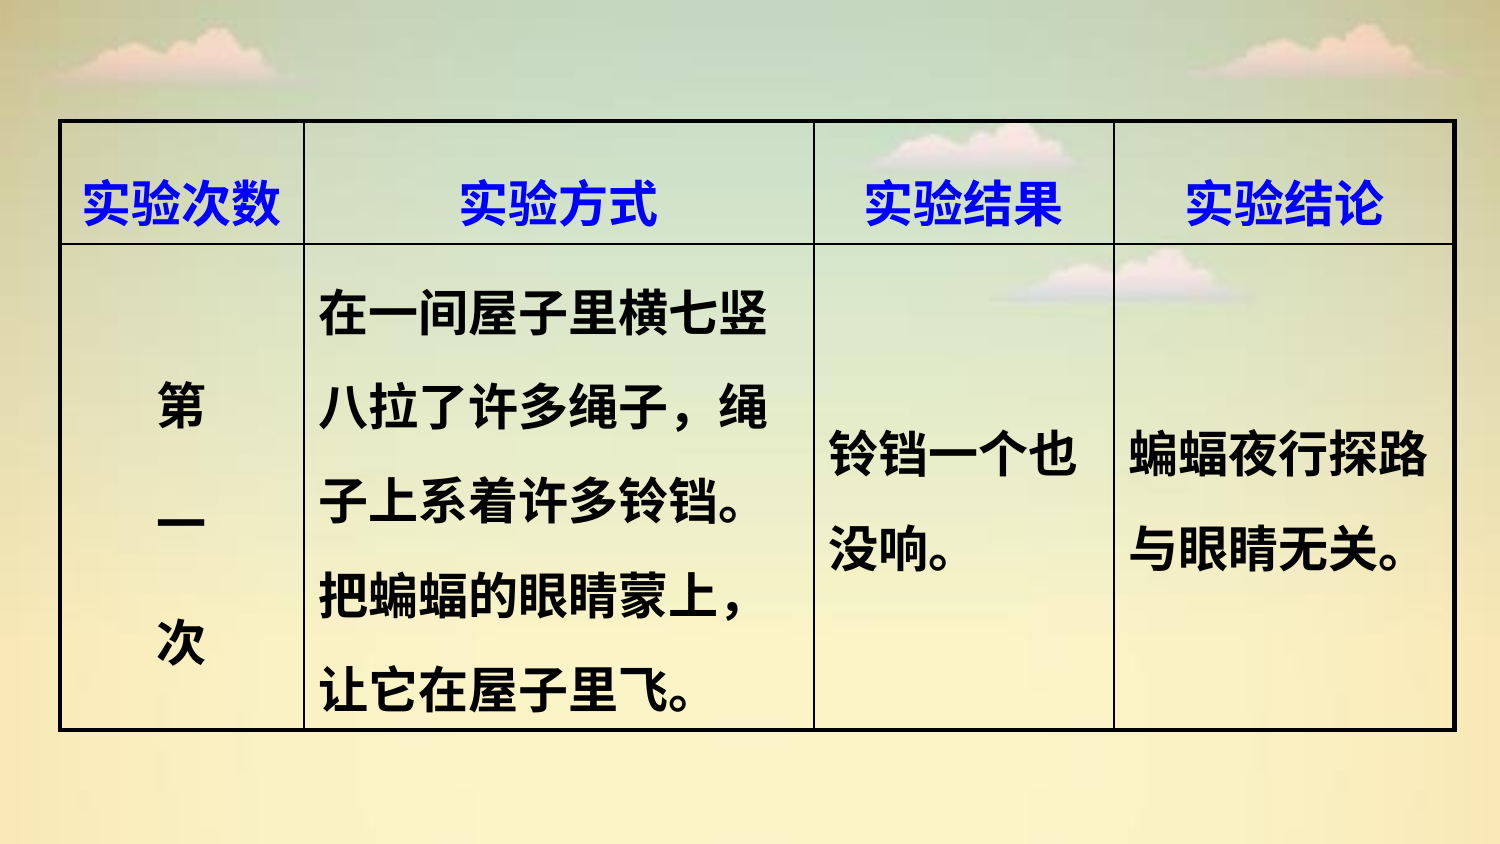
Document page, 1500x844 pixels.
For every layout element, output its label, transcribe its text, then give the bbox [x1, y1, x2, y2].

table_header 实验结果 [815, 123, 1113, 243]
table_header 实验结论 [1115, 123, 1452, 243]
table_cell 铃铛一个也没响。 [815, 245, 1113, 728]
table_cell 在一间屋子里横七竖八拉了许多绳子，绳子上系着许多铃铛。把蝙蝠的眼睛蒙上，让它在屋子里飞。 [305, 245, 813, 728]
table_cell 第 一 次 [62, 245, 303, 728]
table_header 实验方式 [305, 123, 813, 243]
table_cell 蝙蝠夜行探路与眼睛无关。 [1115, 245, 1452, 728]
picture [0, 0, 1500, 844]
table_header 实验次数 [62, 123, 303, 243]
